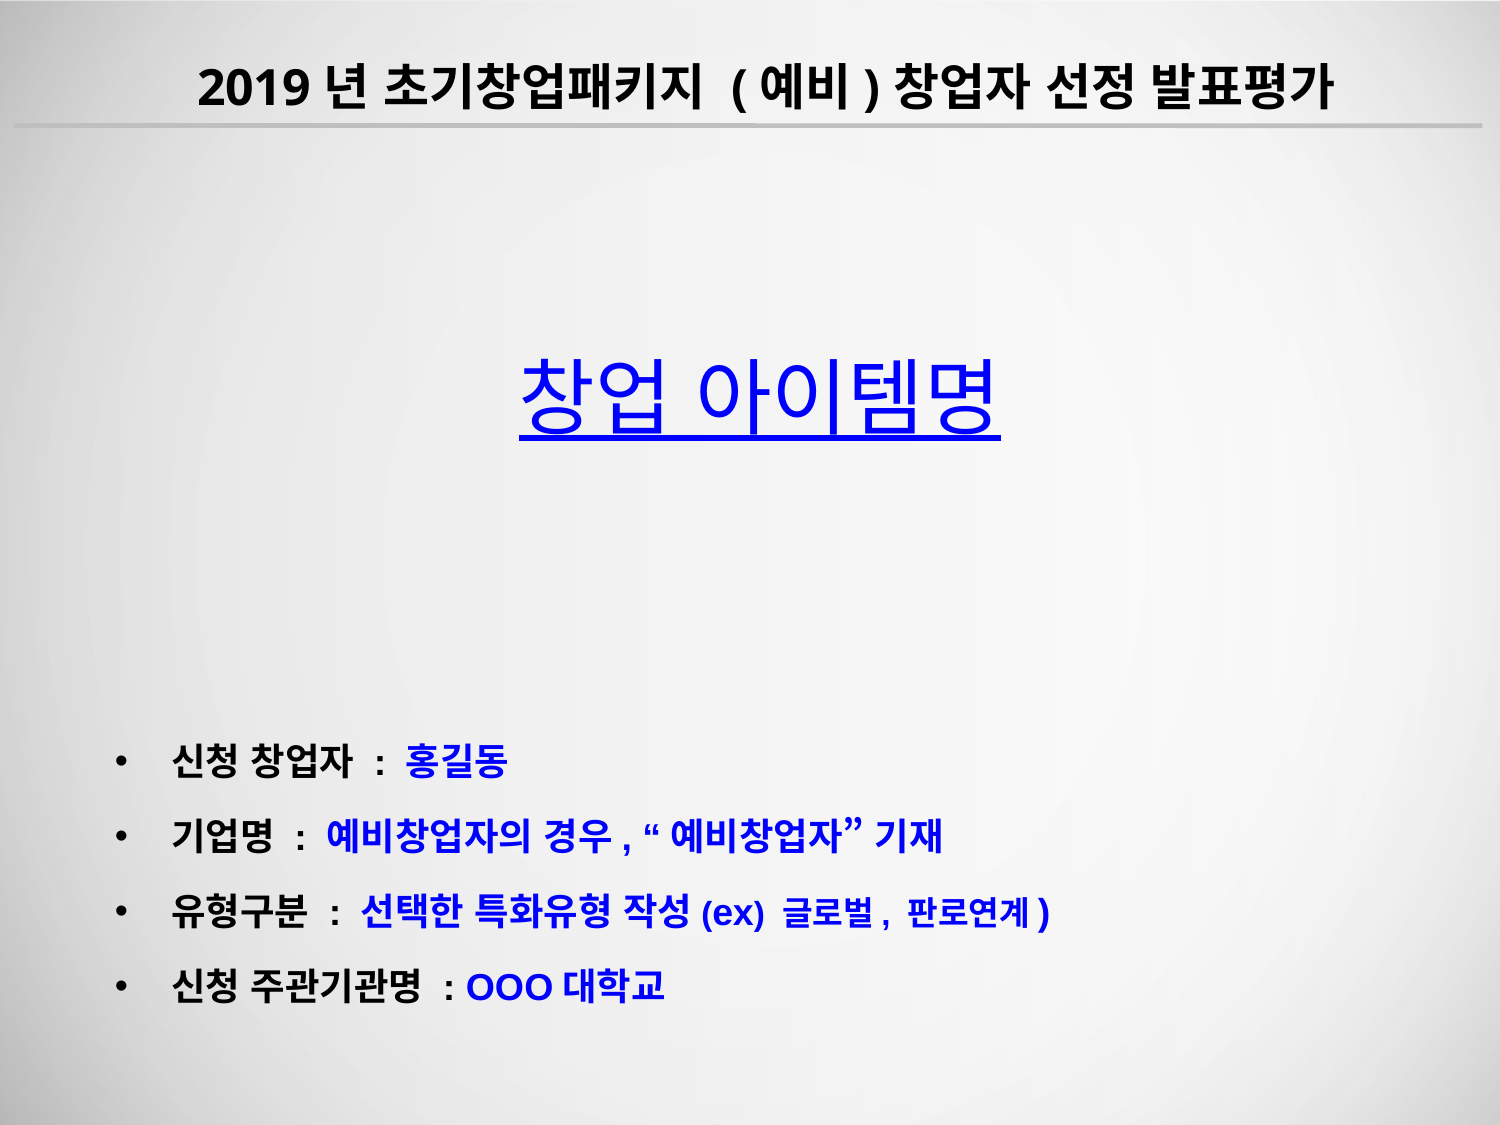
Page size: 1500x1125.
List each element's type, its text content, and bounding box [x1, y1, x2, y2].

text_box 창업 아이템명 [49, 338, 1471, 453]
text_box 2019년 초기창업패키지 (예비)창업자 선정 발표평가 [49, 47, 1483, 123]
text_box 신청 창업자 : 홍길동 기업명 : 예비창업자의 경우, “예비창업자” 기재 유형구분 : 선택한 특화유형 작성(ex) 글로벌, 판로연계) 신청 주관기관명 : OOO대학교 [100, 708, 1483, 1016]
